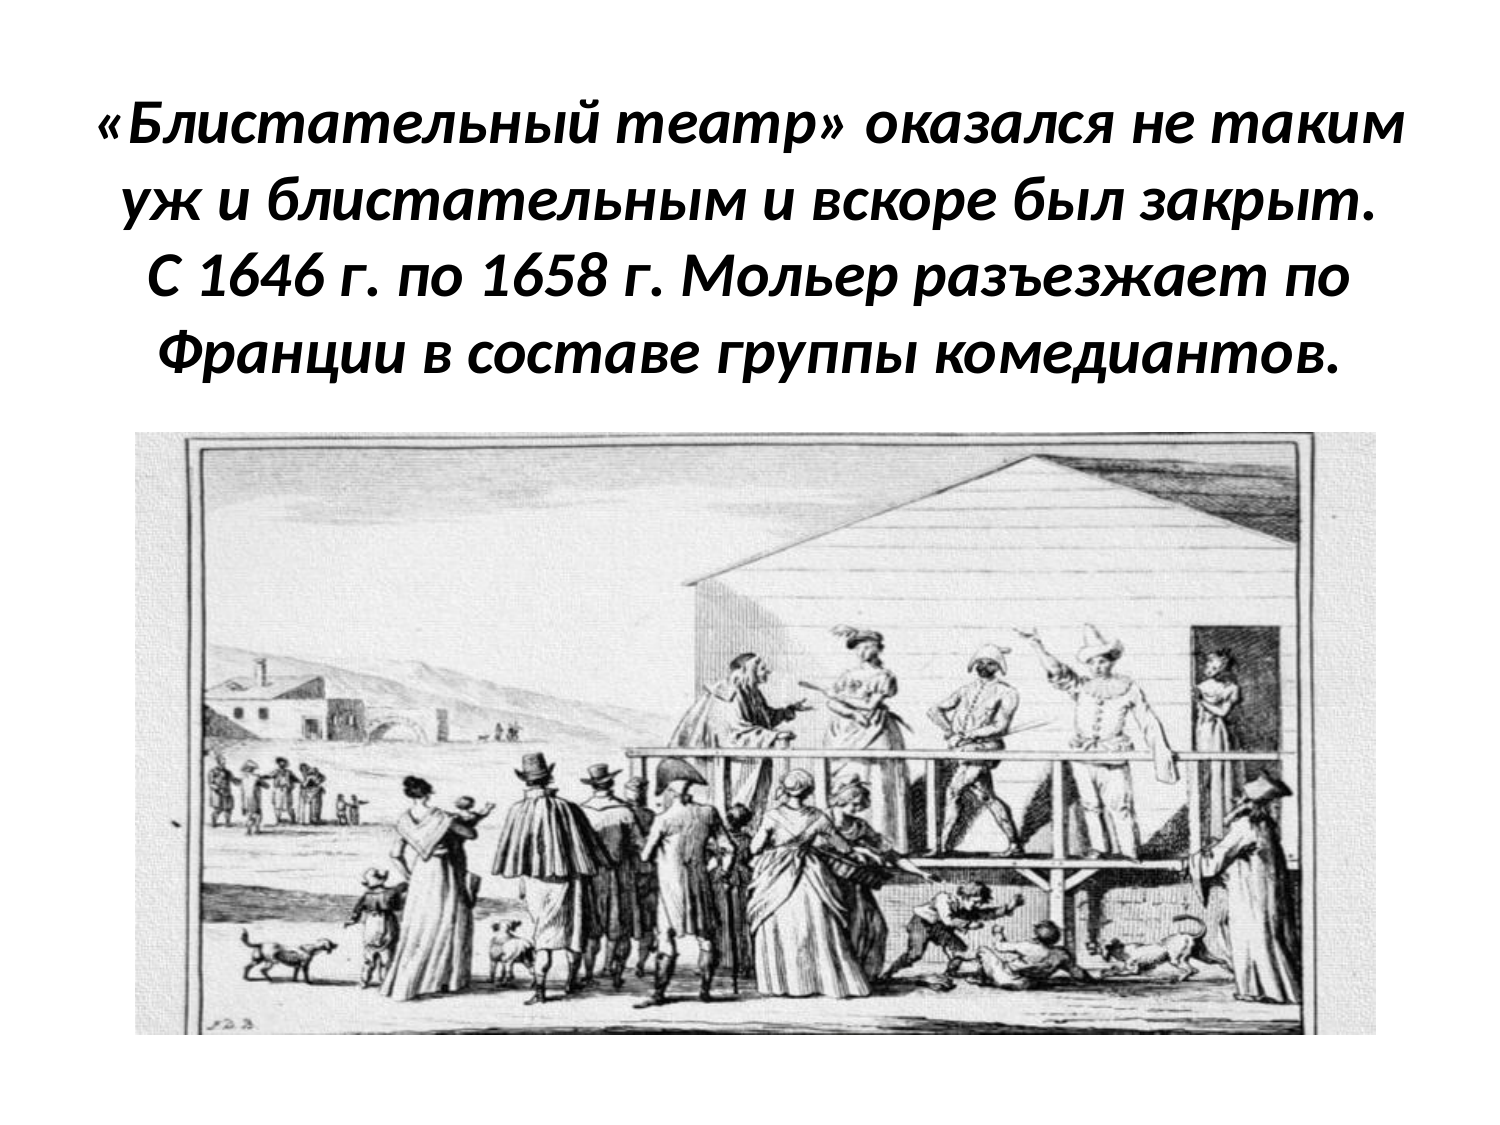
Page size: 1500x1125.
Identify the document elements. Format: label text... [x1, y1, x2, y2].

title «Блистательный театр» оказался не таким уж и блистательным и вскоре был закрыт. С 1646 г. по 1658 г. Мольер разъезжает по Франции в составе группы комедиантов. [75, 45, 1425, 421]
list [135, 432, 1377, 1036]
